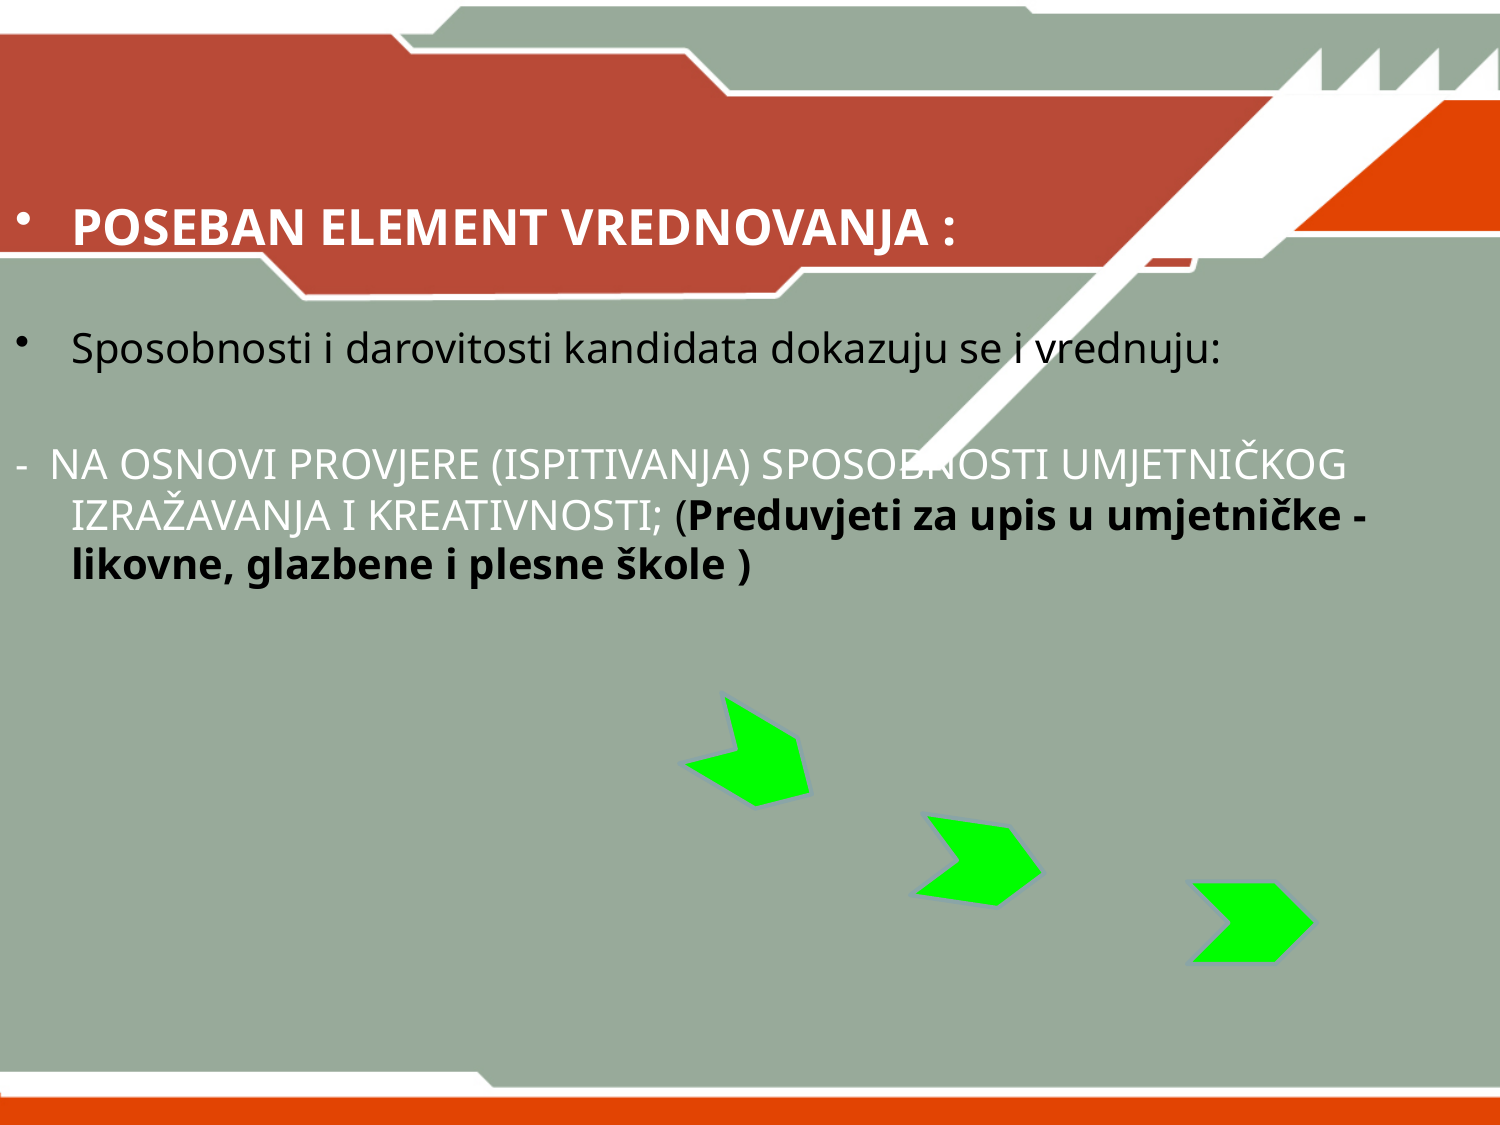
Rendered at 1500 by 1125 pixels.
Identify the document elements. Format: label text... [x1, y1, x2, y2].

text_box [908, 811, 1047, 911]
text_box [1185, 879, 1320, 967]
list POSEBAN ELEMENT VREDNOVANJA : Sposobnosti i darovitosti kandidata dokazuju se i vrednuju: - NA OSNOVI PROVJERE (ISPITIVANJA) SPOSOBNOSTI UMJETNIČKOG IZRAŽAVANJA I KREATIVNOSTI; (Preduvjeti za upis u umjetničke - likovne, glazbene i plesne škole ) [0, 187, 1387, 727]
text_box [677, 690, 814, 811]
picture [0, 0, 1500, 1125]
